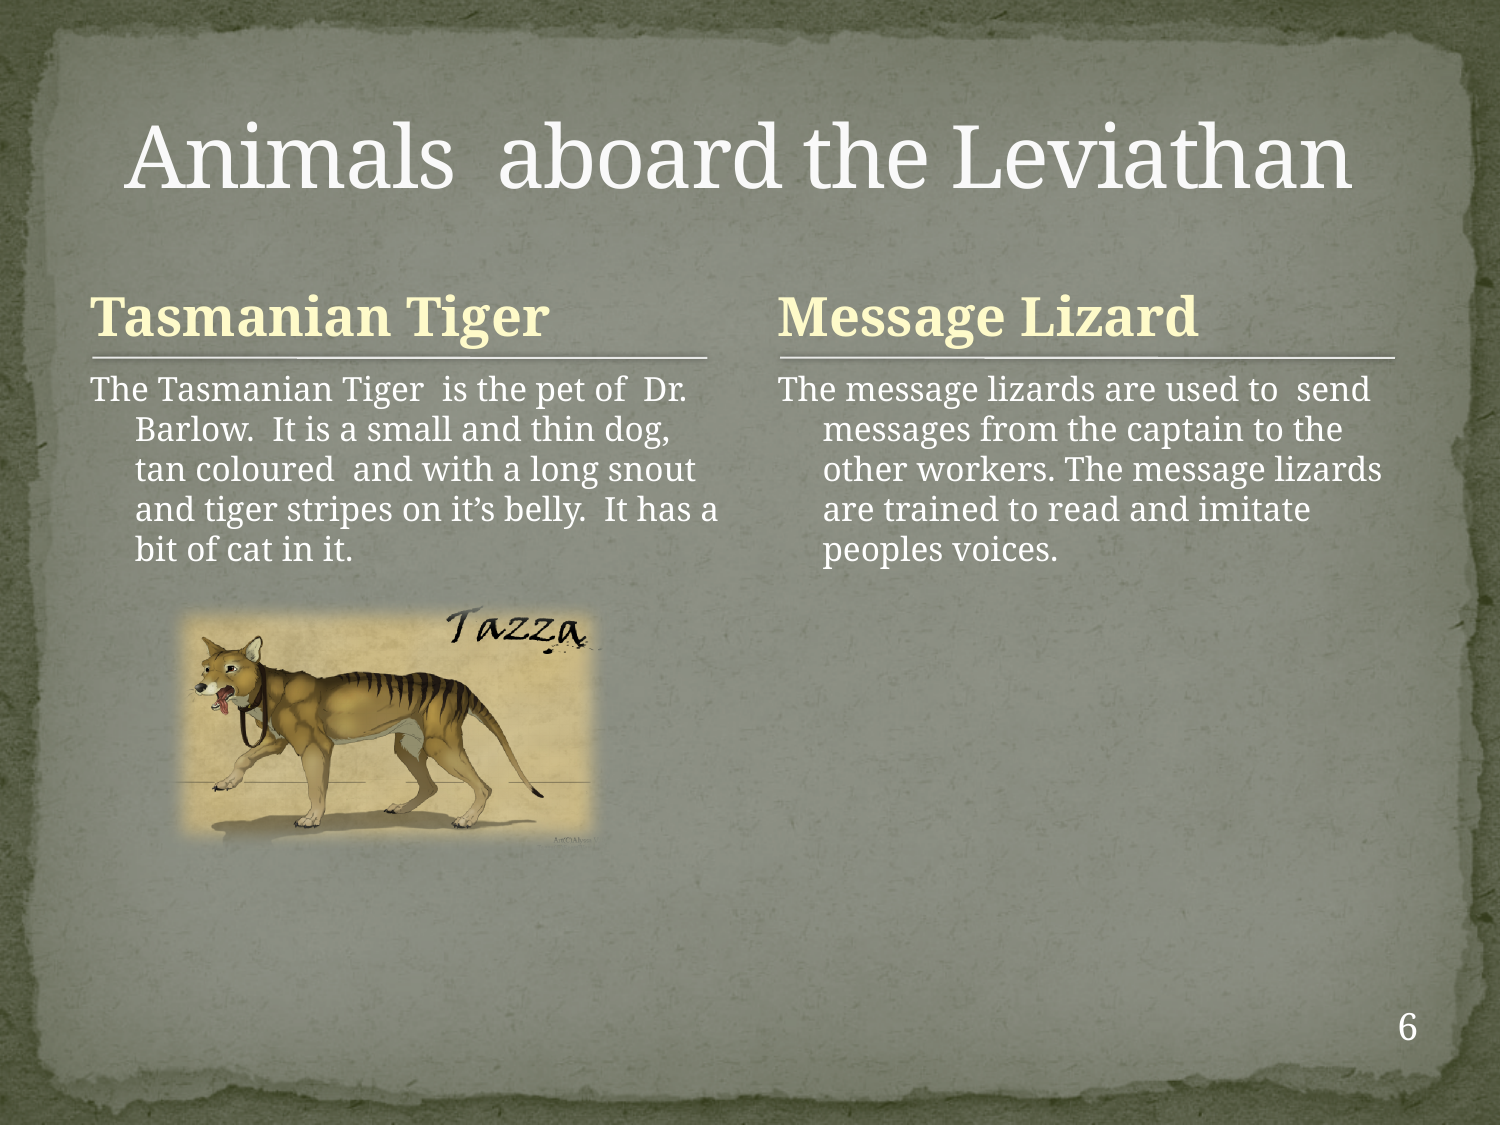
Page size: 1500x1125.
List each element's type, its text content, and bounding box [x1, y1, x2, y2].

title Animals aboard the Leviathan [74, 25, 1425, 213]
list The Tasmanian Tiger is the pet of Dr. Barlow. It is a small and thin dog, tan coloured and with a long snout and tiger stripes on it’s belly. It has a bit of cat in it. [75, 361, 738, 1004]
picture [165, 599, 609, 851]
list The message lizards are used to send messages from the captain to the other workers. The message lizards are trained to read and imitate peoples voices. [762, 361, 1426, 1004]
list Tasmanian Tiger [73, 228, 740, 357]
text_box 6 [1382, 996, 1434, 1056]
list Message Lizard [760, 228, 1427, 357]
